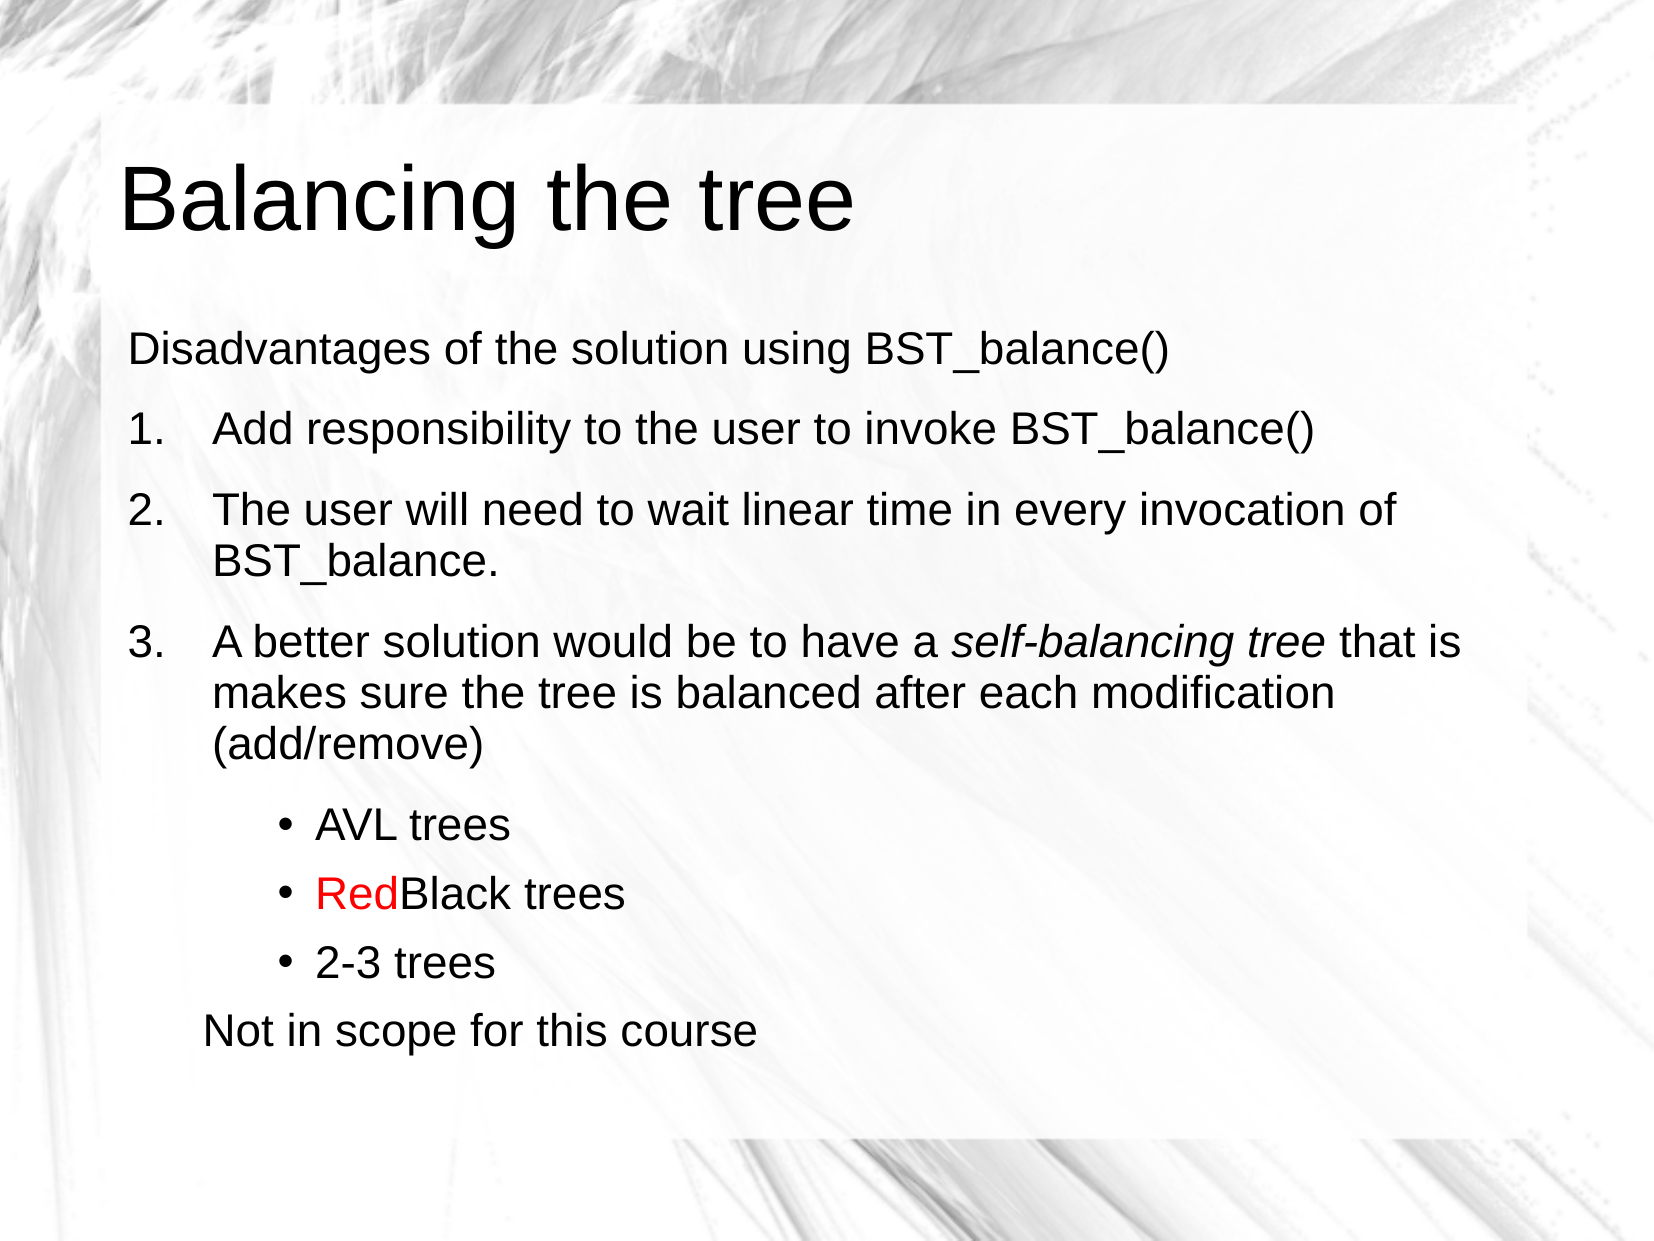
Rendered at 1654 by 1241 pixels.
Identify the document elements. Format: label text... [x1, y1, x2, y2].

picture [0, 0, 1654, 1241]
title Balancing the tree [118, 93, 1506, 299]
list Disadvantages of the solution using BST_balance() Add responsibility to the user to invoke BST_balance() The user will need to wait linear time in every invocation of BST_balance. A better solution would be to have a self-balancing tree that is makes sure the tree is balanced after each modification (add/remove) AVL trees RedBlack trees 2-3 trees Not in scope for this course [118, 319, 1571, 1109]
